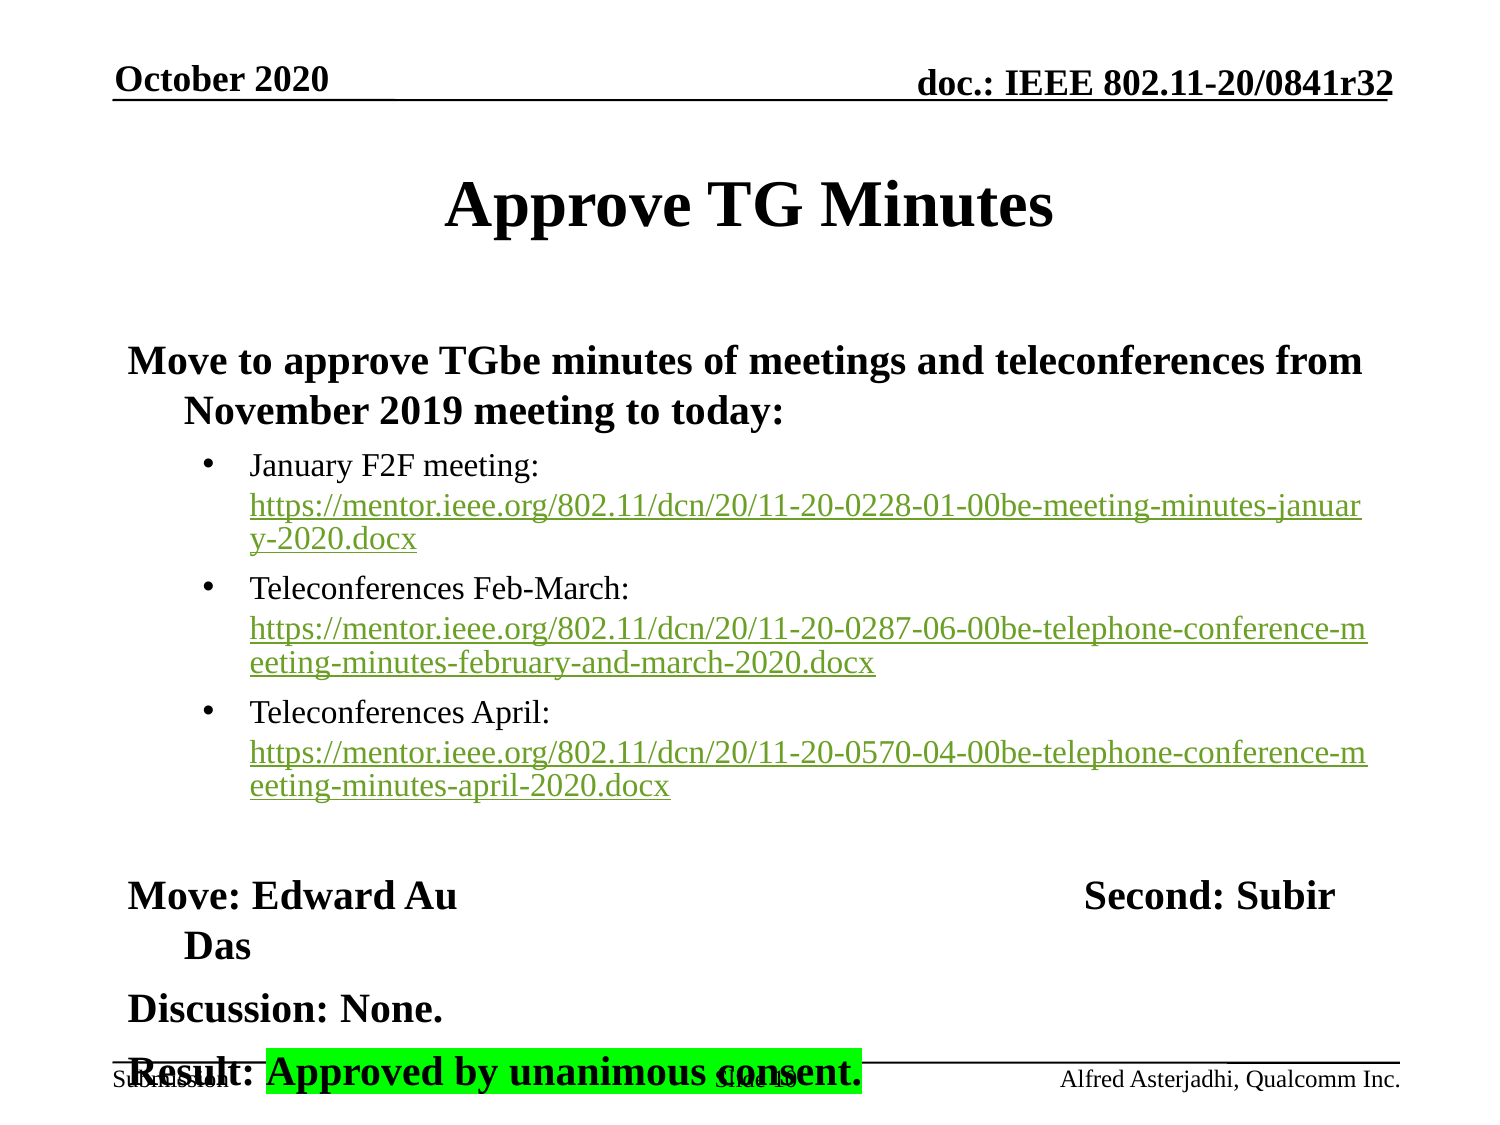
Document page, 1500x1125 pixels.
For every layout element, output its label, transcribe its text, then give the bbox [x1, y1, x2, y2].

footer Alfred Asterjadhi, Qualcomm Inc. [878, 1061, 1402, 1093]
slide_number Slide 10 [712, 1061, 800, 1123]
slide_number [114, 54, 493, 100]
list Move to approve TGbe minutes of meetings and teleconferences from November 2019 meeting to today: January F2F meeting: https://mentor.ieee.org/802.11/dcn/20/11-20-0228-01-00be-meeting-minutes-january-2020.docx Teleconferences Feb-March: https://mentor.ieee.org/802.11/dcn/20/11-20-0287-06-00be-telephone-conference-meeting-minutes-february-and-march-2020.docx Teleconferences April: https://mentor.ieee.org/802.11/dcn/20/11-20-0570-04-00be-telephone-conference-meeting-minutes-april-2020.docx Move: Edward Au Second: Subir Das Discussion: None. Result: Approved by unanimous consent. [112, 324, 1388, 1000]
title Approve TG Minutes [112, 112, 1388, 288]
